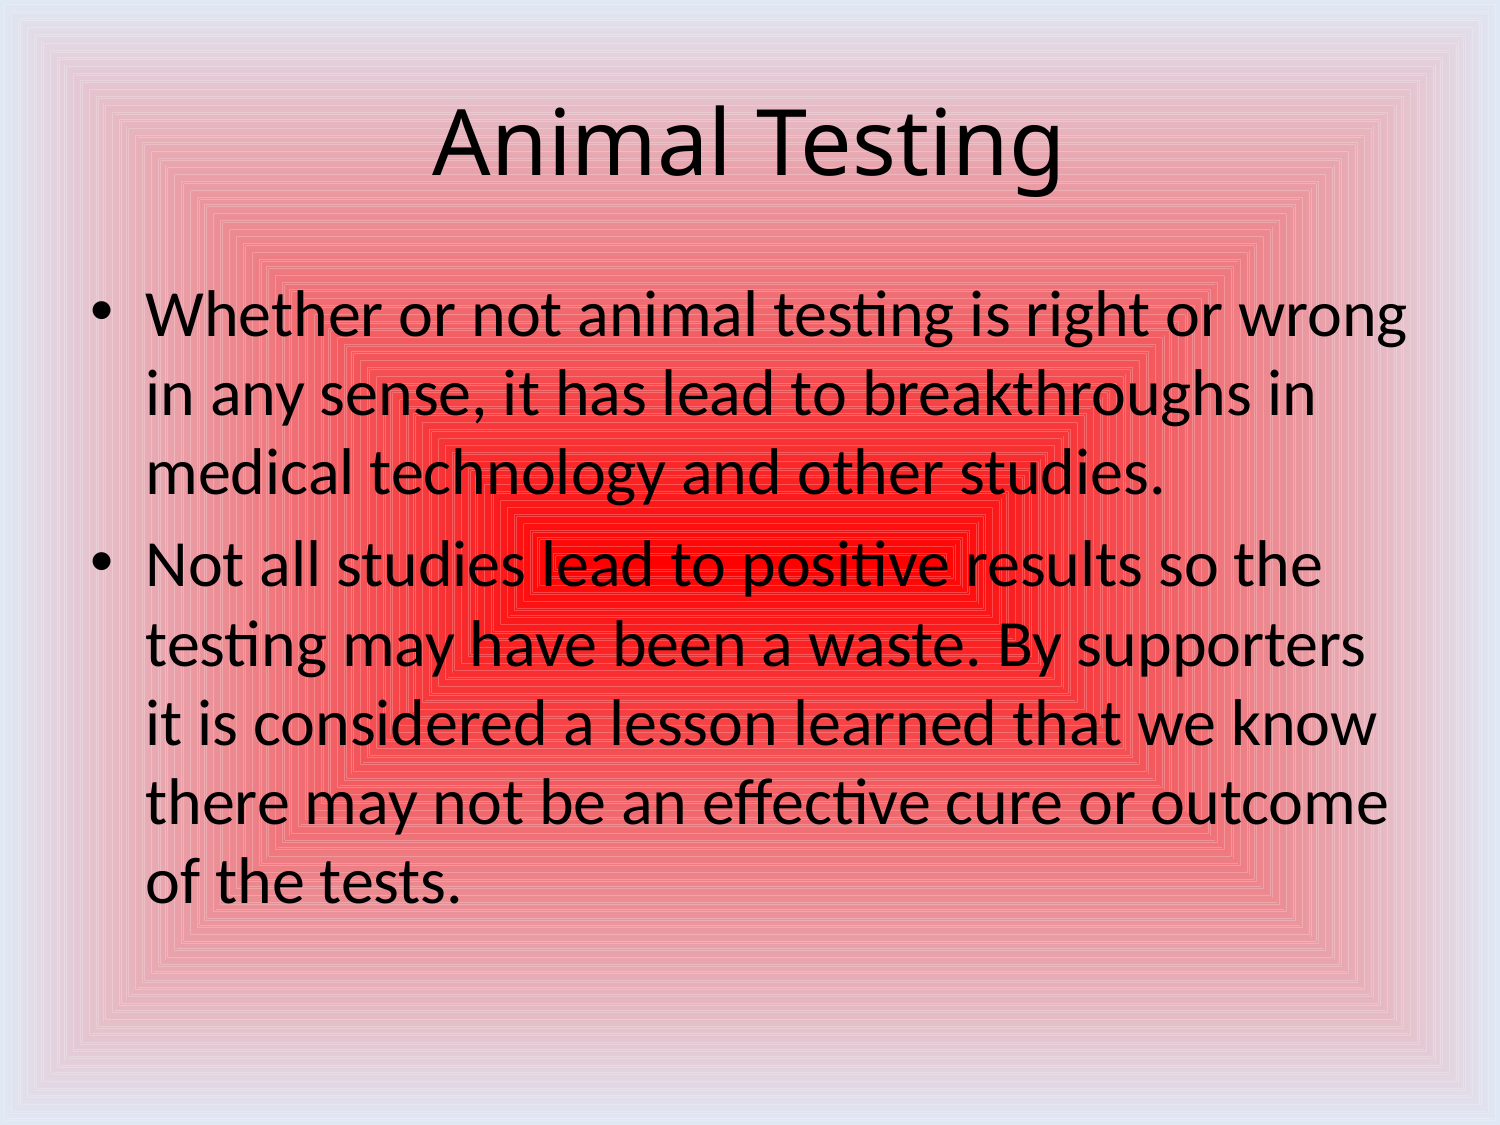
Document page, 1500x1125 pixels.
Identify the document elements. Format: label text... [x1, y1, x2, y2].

title Animal Testing [75, 45, 1425, 233]
list Whether or not animal testing is right or wrong in any sense, it has lead to breakthroughs in medical technology and other studies. Not all studies lead to positive results so the testing may have been a waste. By supporters it is considered a lesson learned that we know there may not be an effective cure or outcome of the tests. [75, 262, 1425, 1005]
